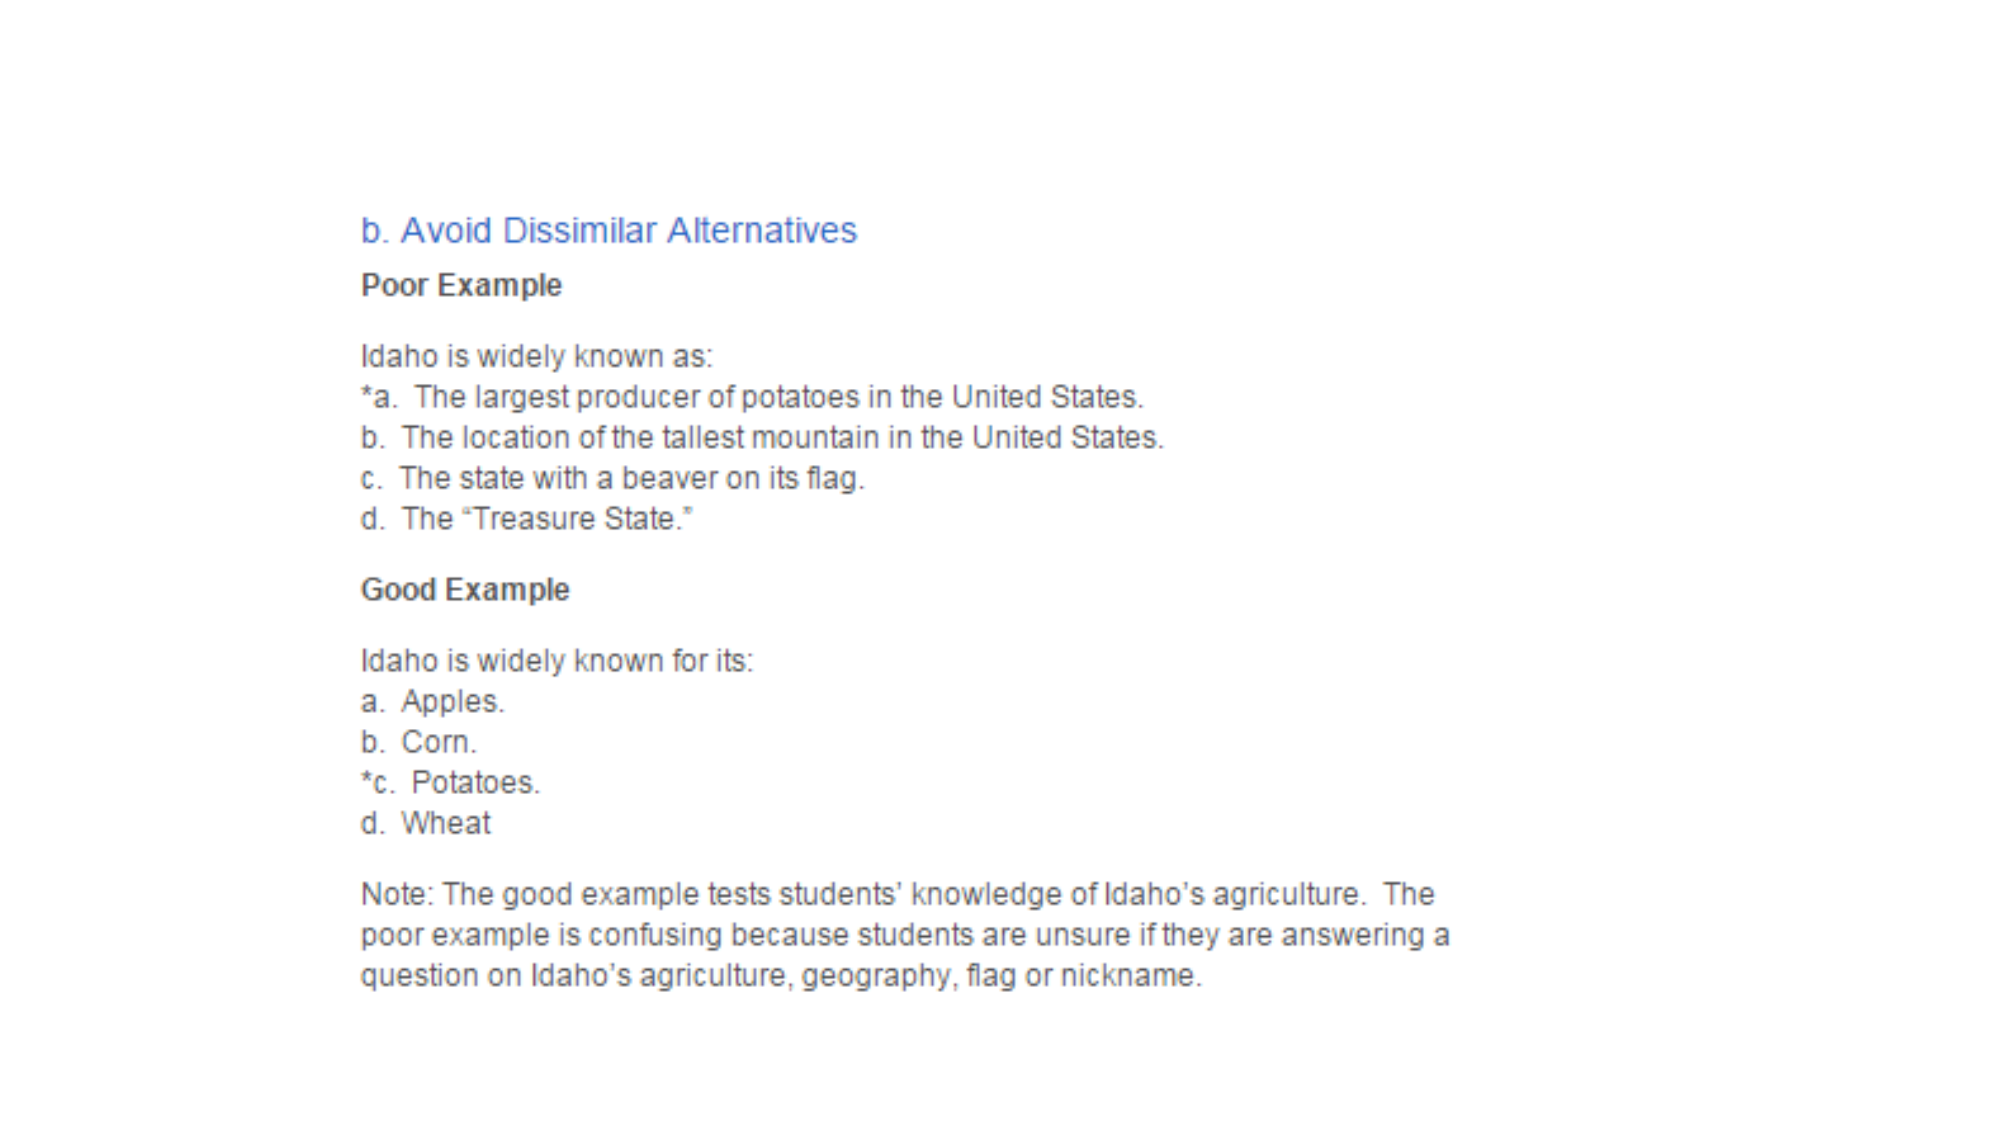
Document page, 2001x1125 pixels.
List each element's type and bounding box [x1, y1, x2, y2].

list [336, 180, 1528, 1035]
